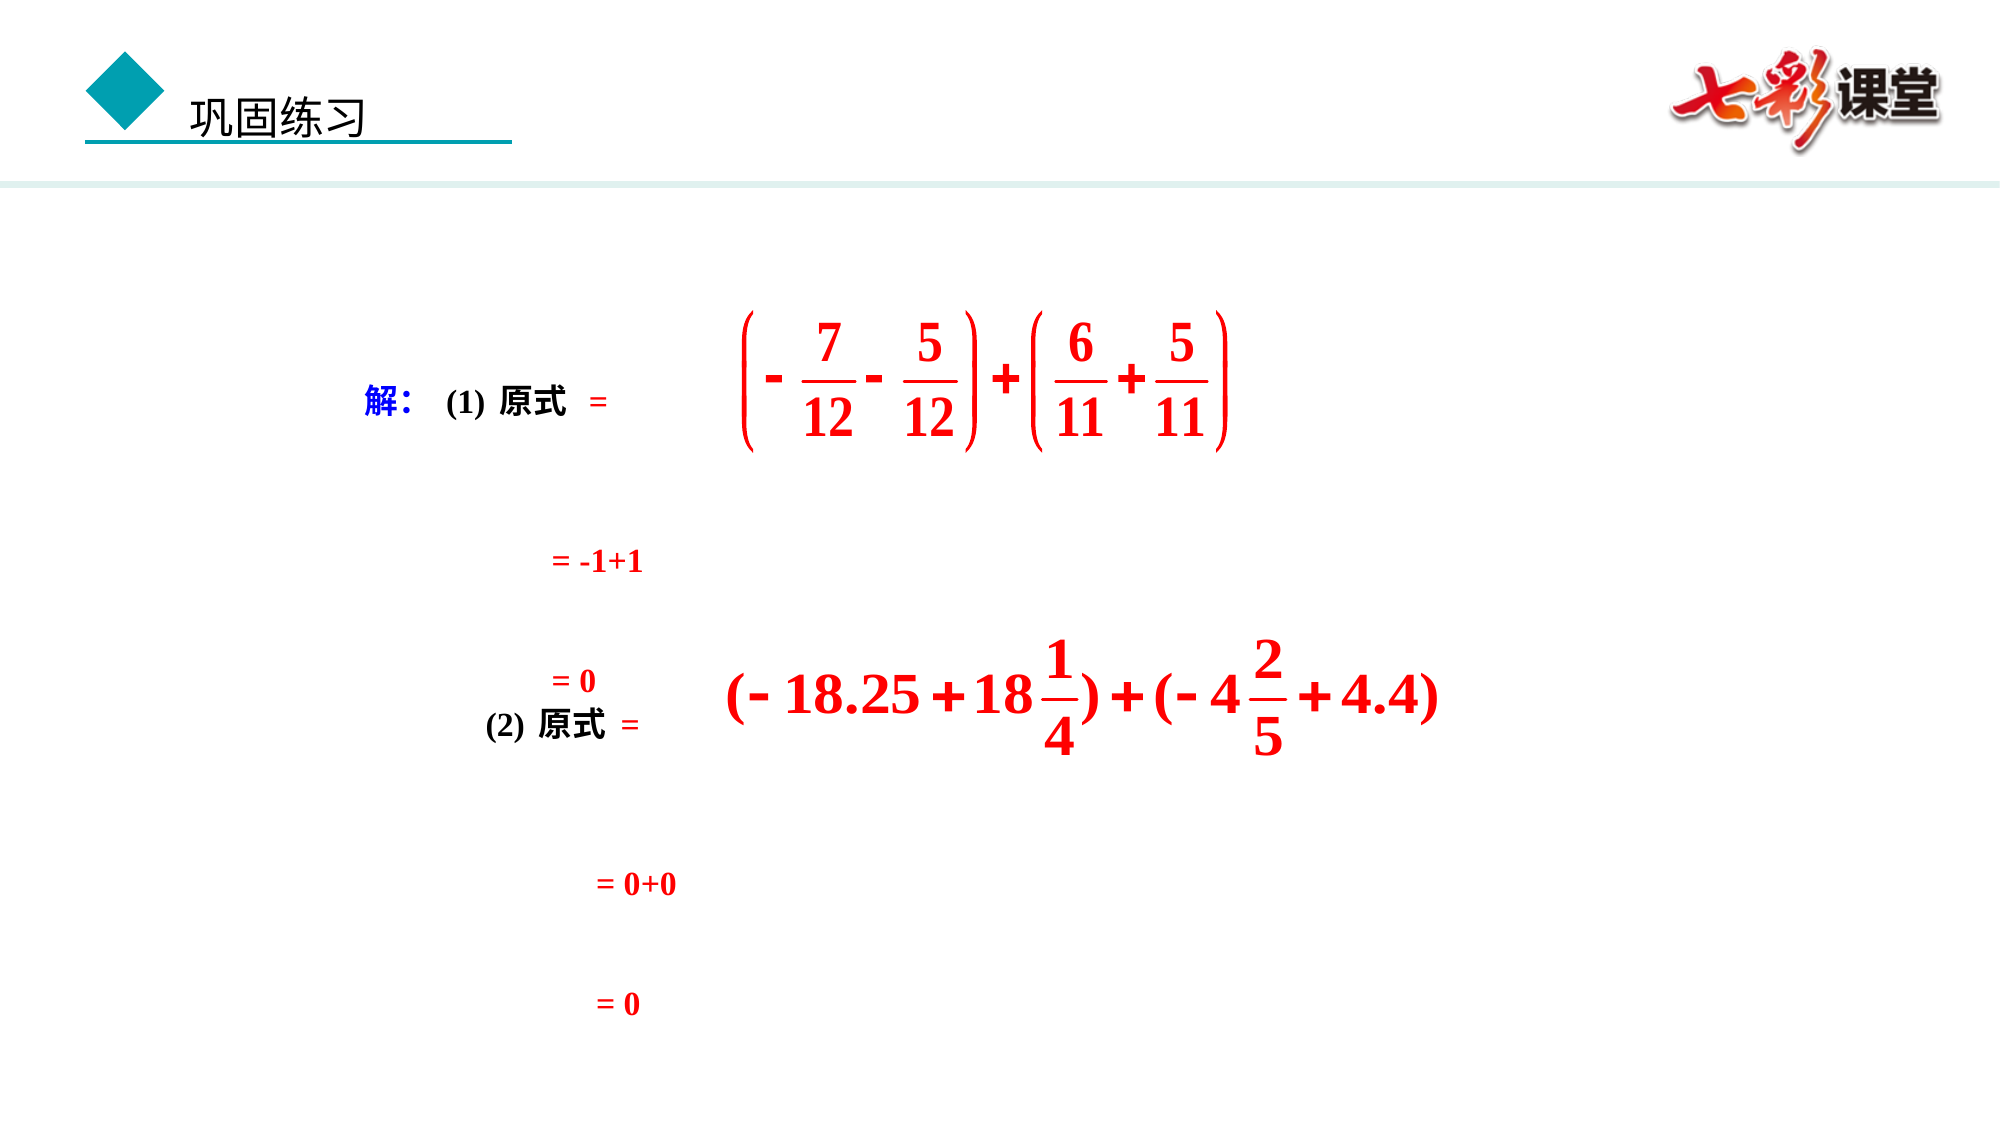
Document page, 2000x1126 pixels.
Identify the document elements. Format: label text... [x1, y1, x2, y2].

picture [1666, 42, 1948, 157]
text_box (2)原式= = 0+0 = 0 [465, 653, 973, 1033]
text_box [732, 301, 1241, 464]
text_box 解：(1)原式 = = -1+1 = 0 [344, 330, 1222, 709]
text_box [718, 623, 1450, 768]
